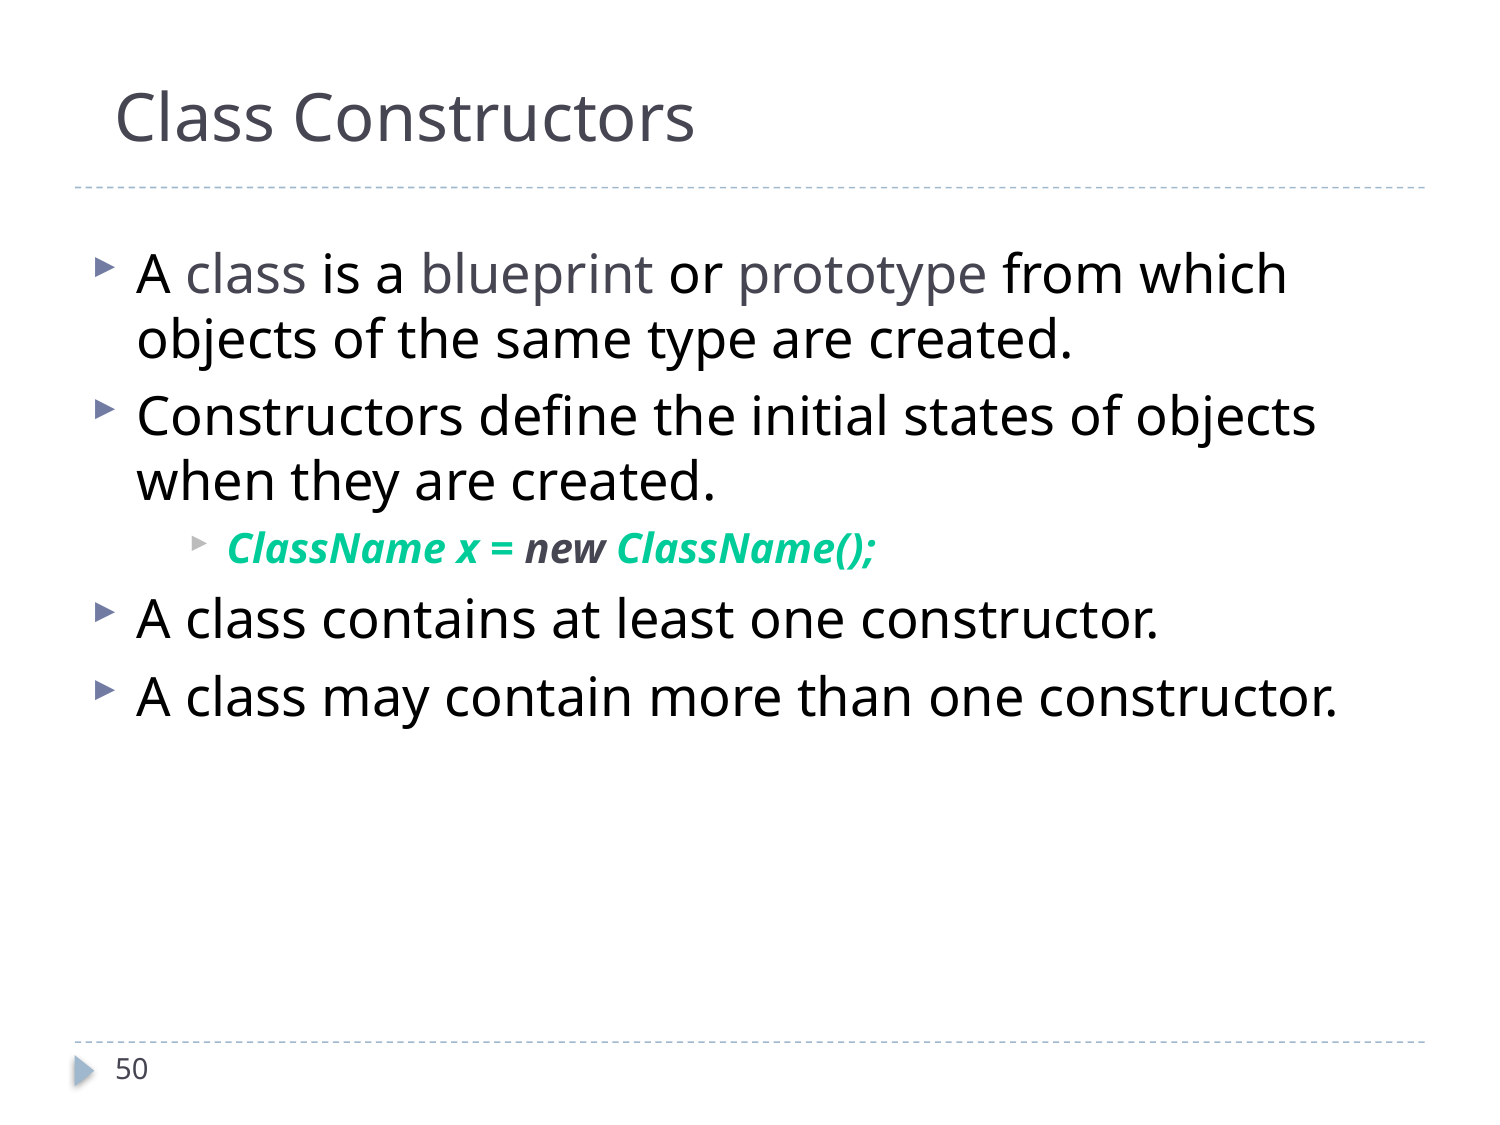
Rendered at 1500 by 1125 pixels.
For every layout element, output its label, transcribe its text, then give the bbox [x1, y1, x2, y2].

slide_number 50 [100, 1042, 426, 1103]
list A class is a blueprint or prototype from which objects of the same type are created. Constructors define the initial states of objects when they are created. ClassName x = new ClassName(); A class contains at least one constructor. A class may contain more than one constructor. [76, 231, 1415, 1032]
title Class Constructors [99, 24, 1375, 163]
